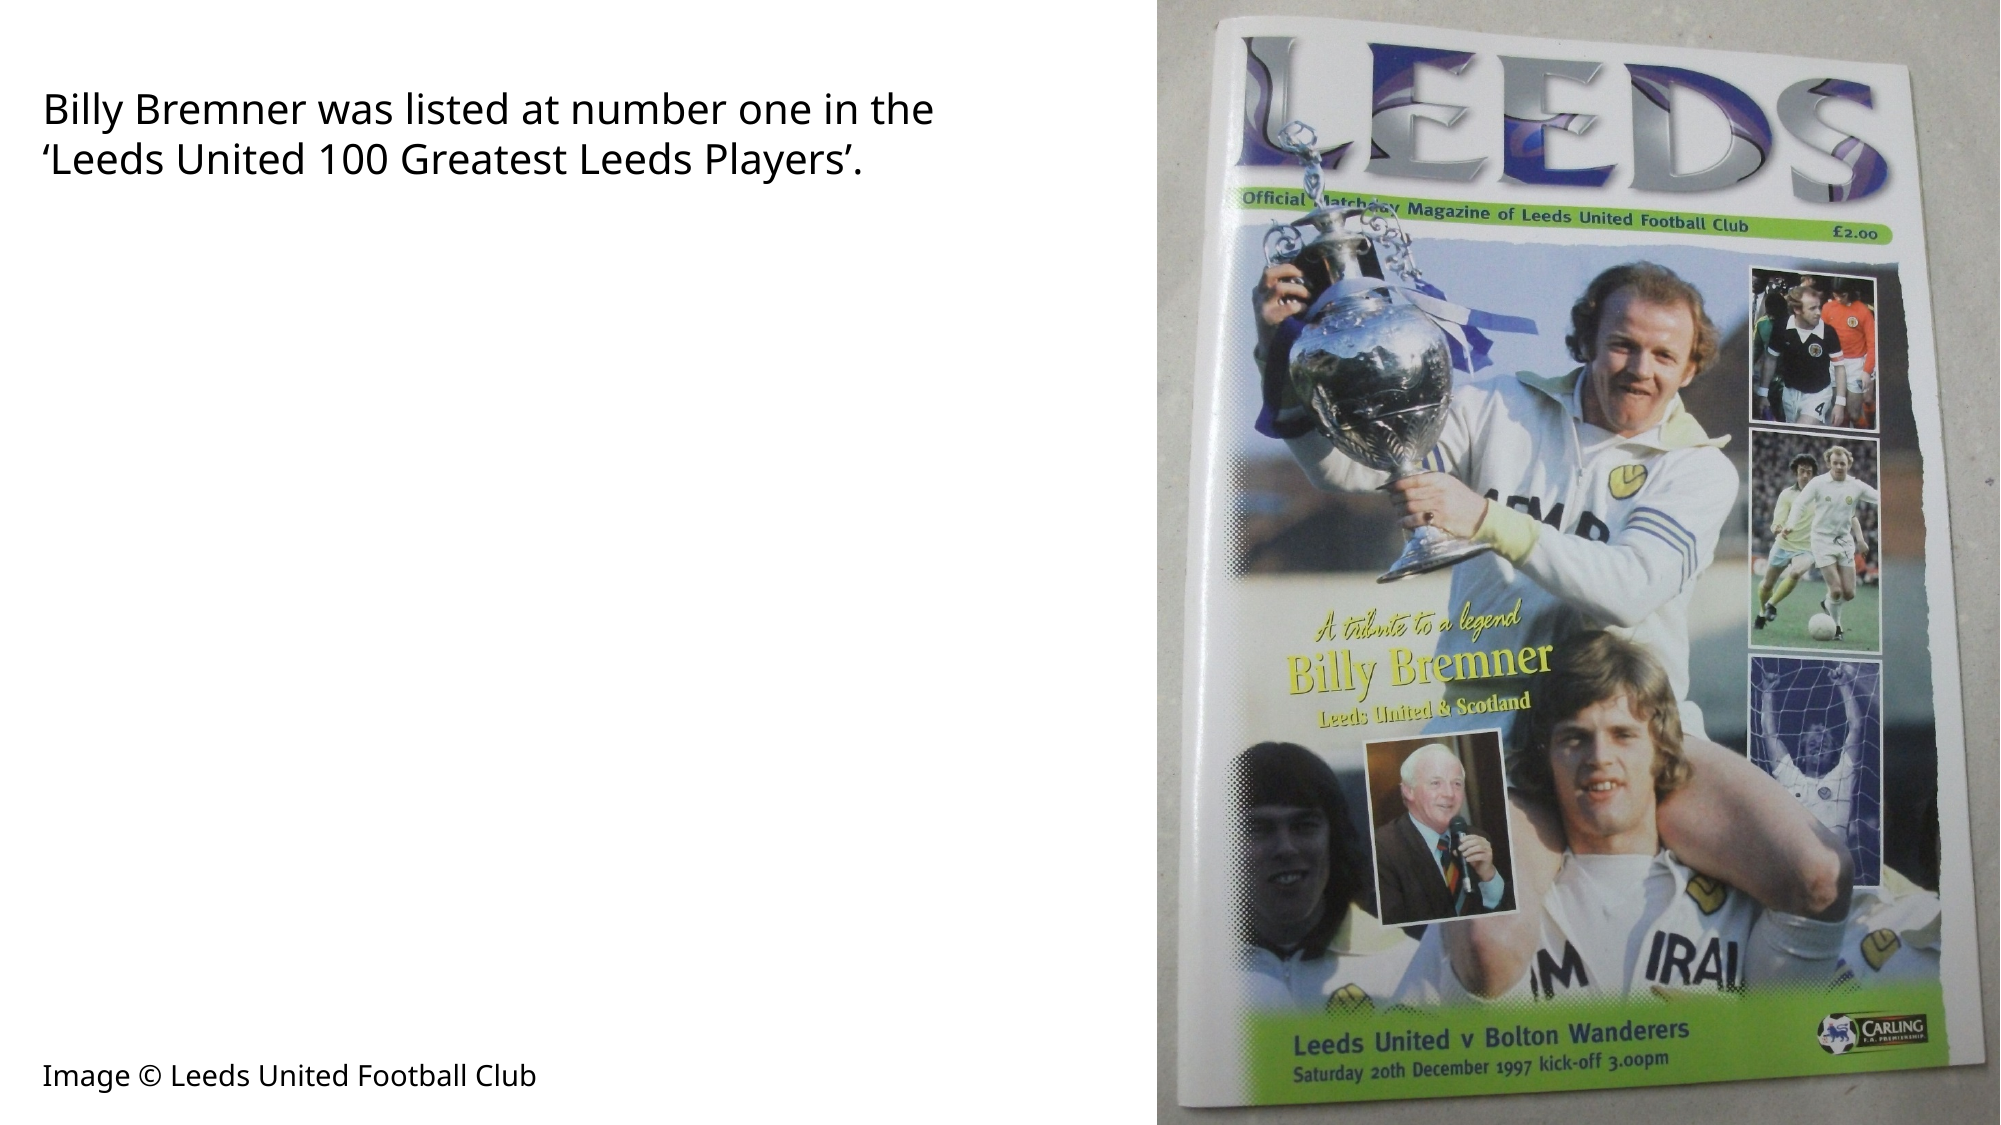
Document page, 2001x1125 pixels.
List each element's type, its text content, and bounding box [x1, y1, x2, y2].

text_box Image © Leeds United Football Club [27, 1049, 626, 1100]
text_box Billy Bremner was listed at number one in the ‘Leeds United 100 Greatest Leeds Players’. [27, 75, 1028, 190]
picture [1157, 0, 2000, 1125]
